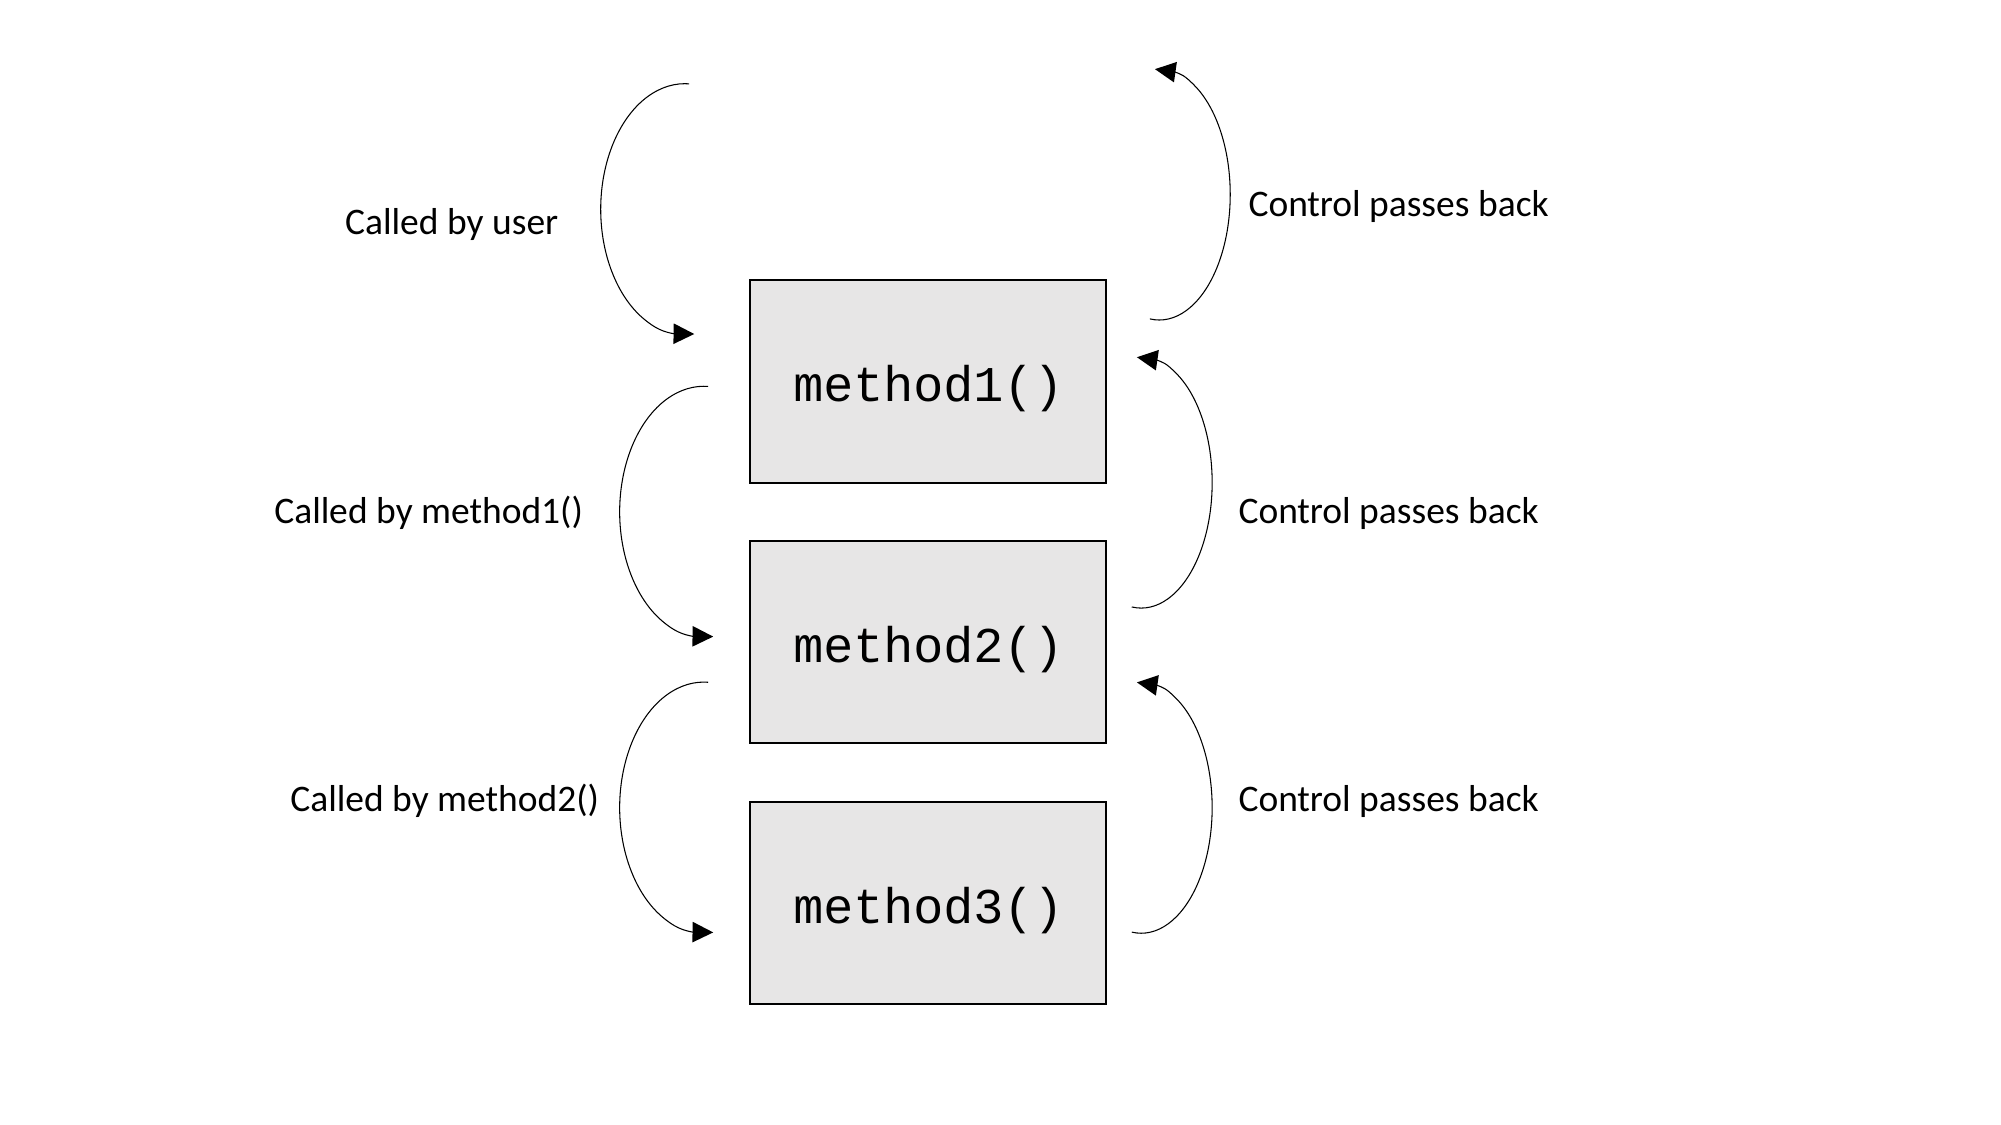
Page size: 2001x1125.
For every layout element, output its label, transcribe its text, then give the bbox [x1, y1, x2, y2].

text_box Called by method1() [259, 478, 599, 538]
text_box Control passes back [1223, 478, 1554, 538]
text_box Called by user [330, 189, 574, 250]
text_box method3() [749, 801, 1107, 1005]
text_box Called by method2() [275, 766, 615, 827]
text_box Control passes back [1233, 171, 1564, 232]
text_box [619, 385, 714, 647]
text_box method2() [749, 540, 1107, 744]
text_box Control passes back [1223, 766, 1554, 827]
text_box [1131, 349, 1213, 609]
text_box [1149, 61, 1231, 321]
text_box [1131, 675, 1213, 934]
text_box [600, 83, 695, 345]
text_box [619, 681, 714, 943]
text_box method1() [749, 279, 1107, 484]
